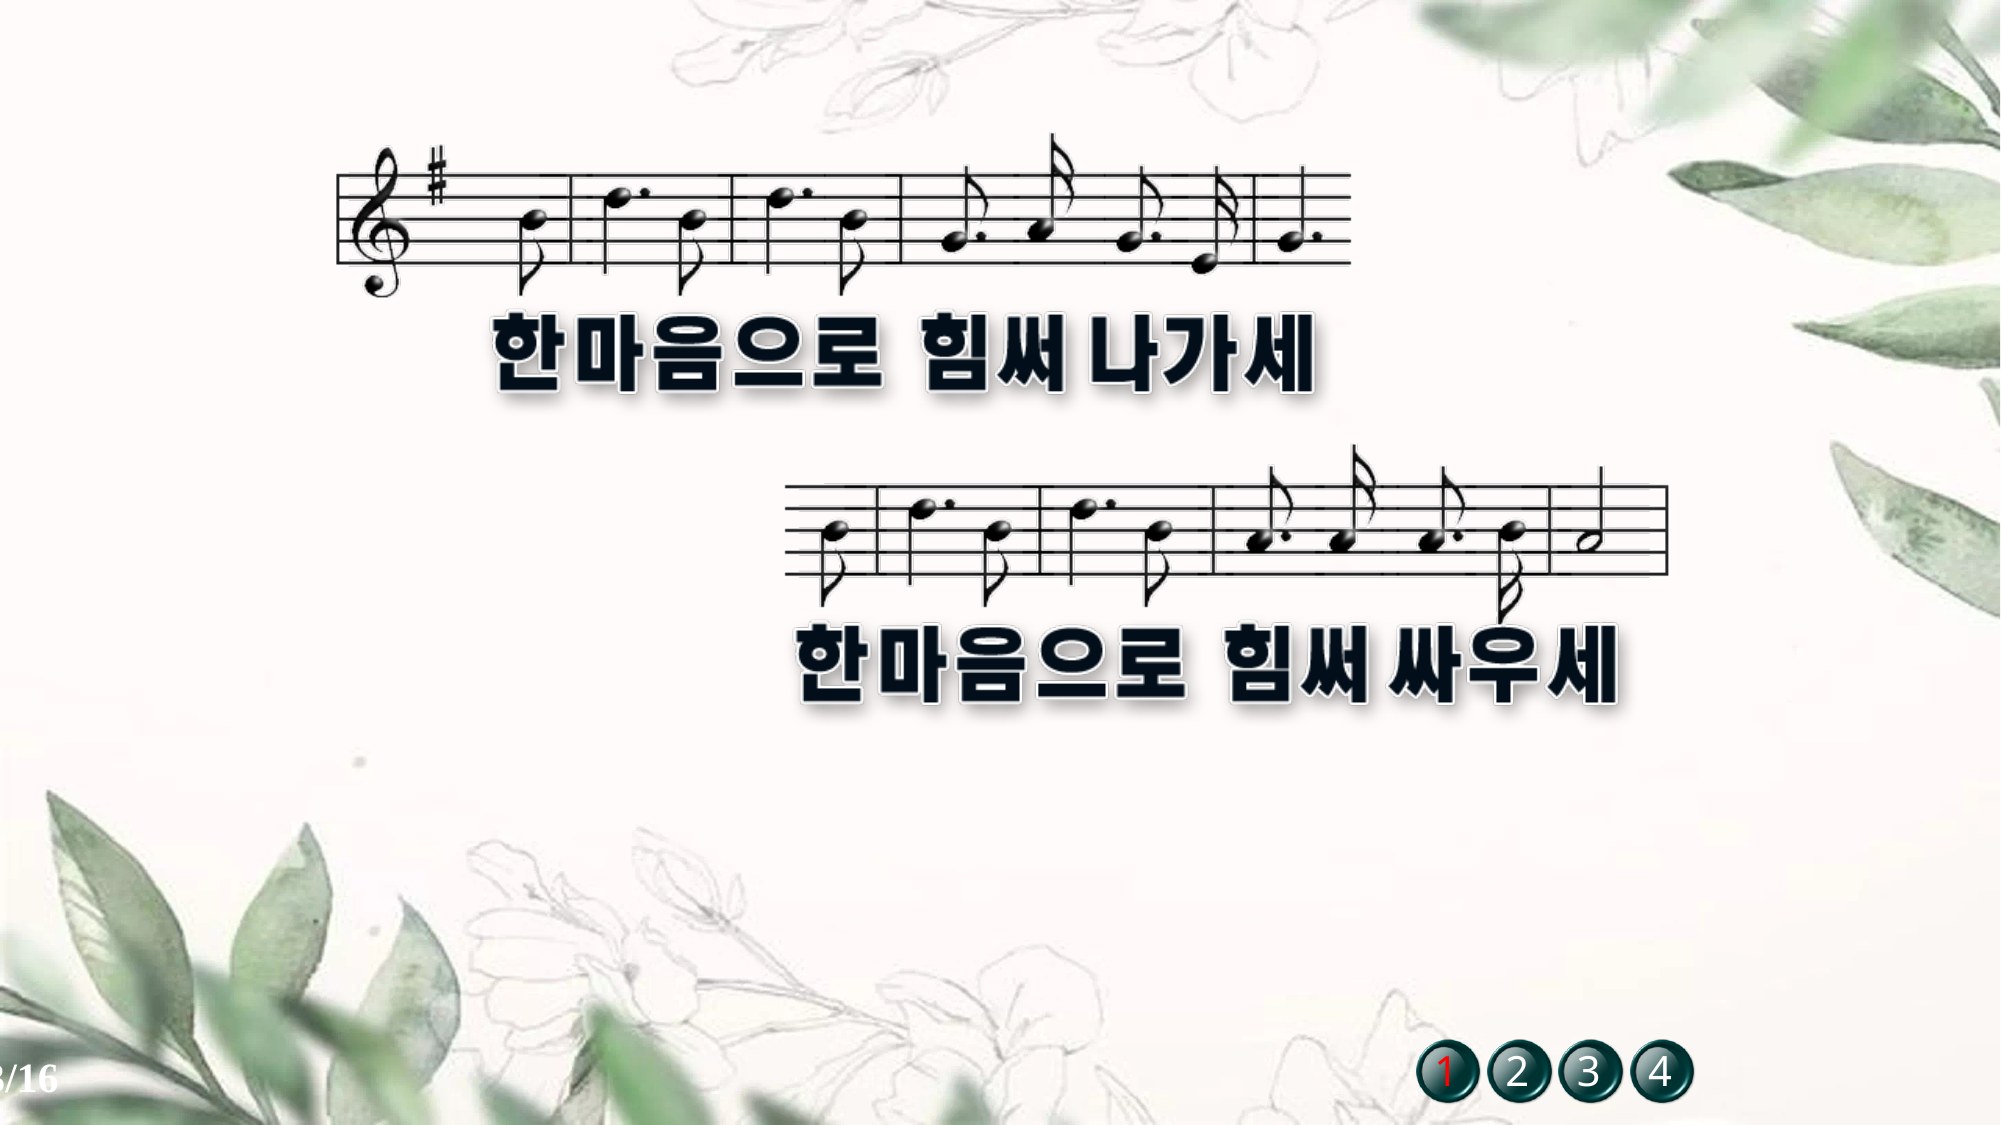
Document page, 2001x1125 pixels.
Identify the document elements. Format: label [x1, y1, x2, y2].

text_box [1627, 1035, 1697, 1106]
text_box [1413, 1035, 1484, 1106]
text_box [1484, 1035, 1555, 1106]
picture [0, 0, 2001, 1125]
text_box [1555, 1035, 1626, 1106]
